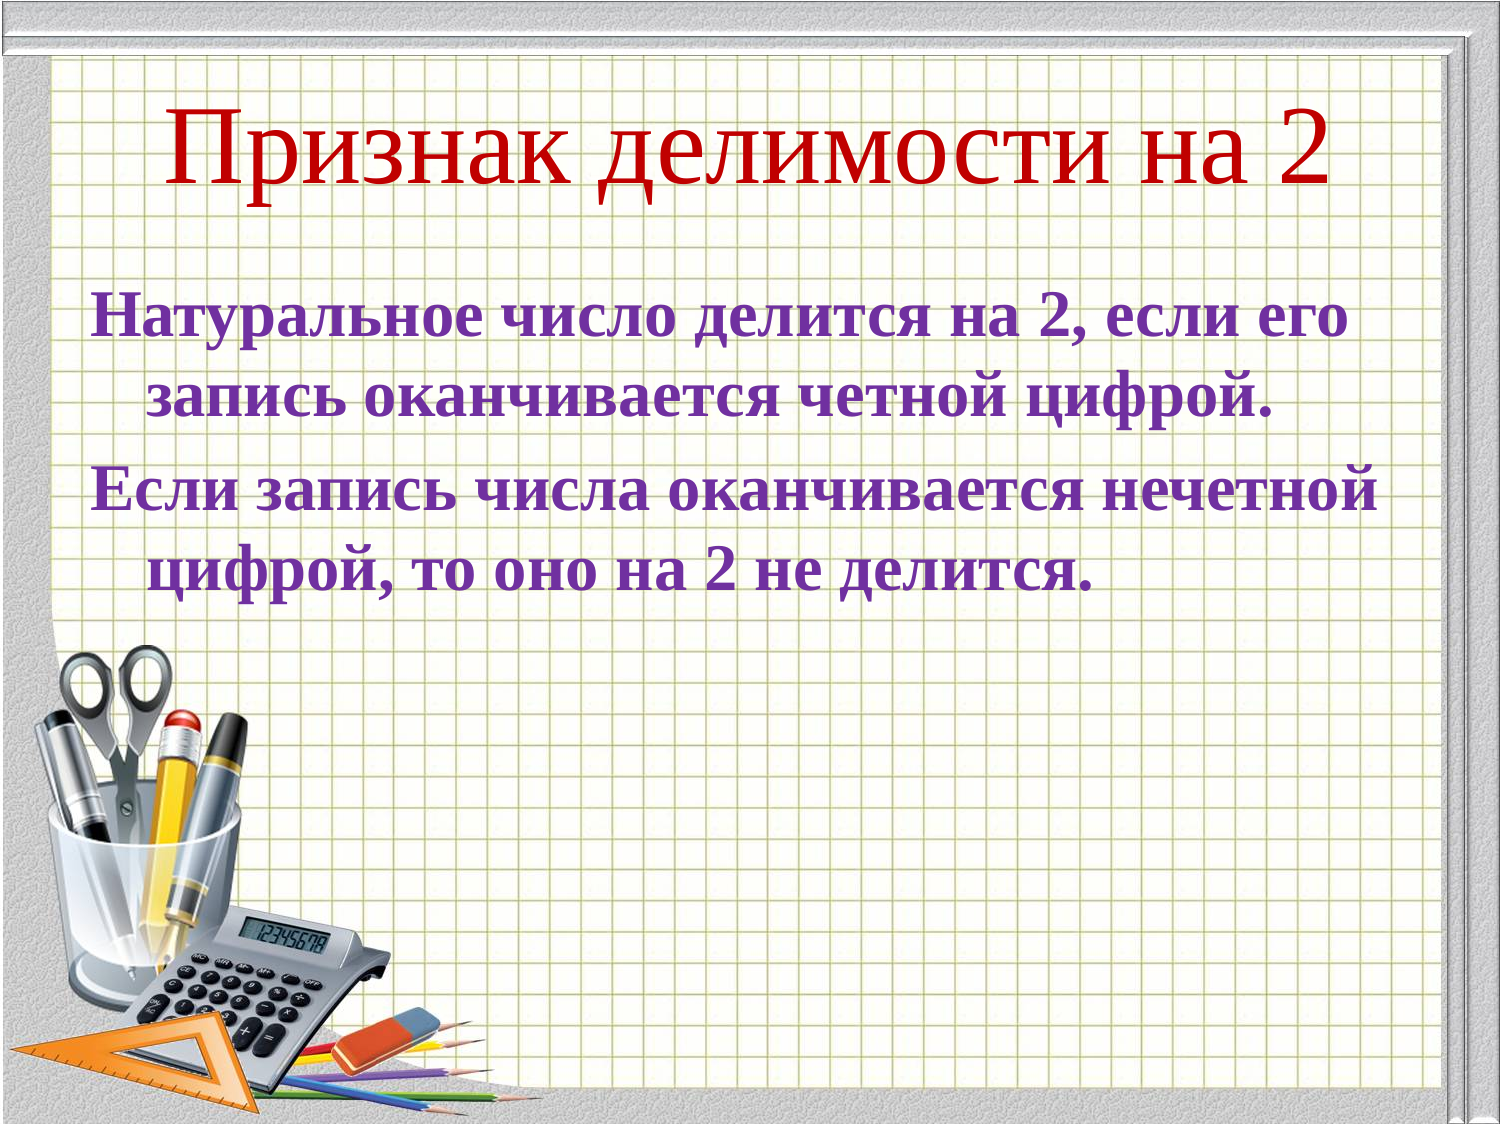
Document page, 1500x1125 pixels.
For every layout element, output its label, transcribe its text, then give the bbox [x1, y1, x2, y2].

picture [0, 0, 1500, 1125]
title Признак делимости на 2 [74, 44, 1426, 233]
list Натуральное число делится на 2, если его запись оканчивается четной цифрой. Если запись числа оканчивается нечетной цифрой, то оно на 2 не делится. [74, 262, 1426, 1006]
